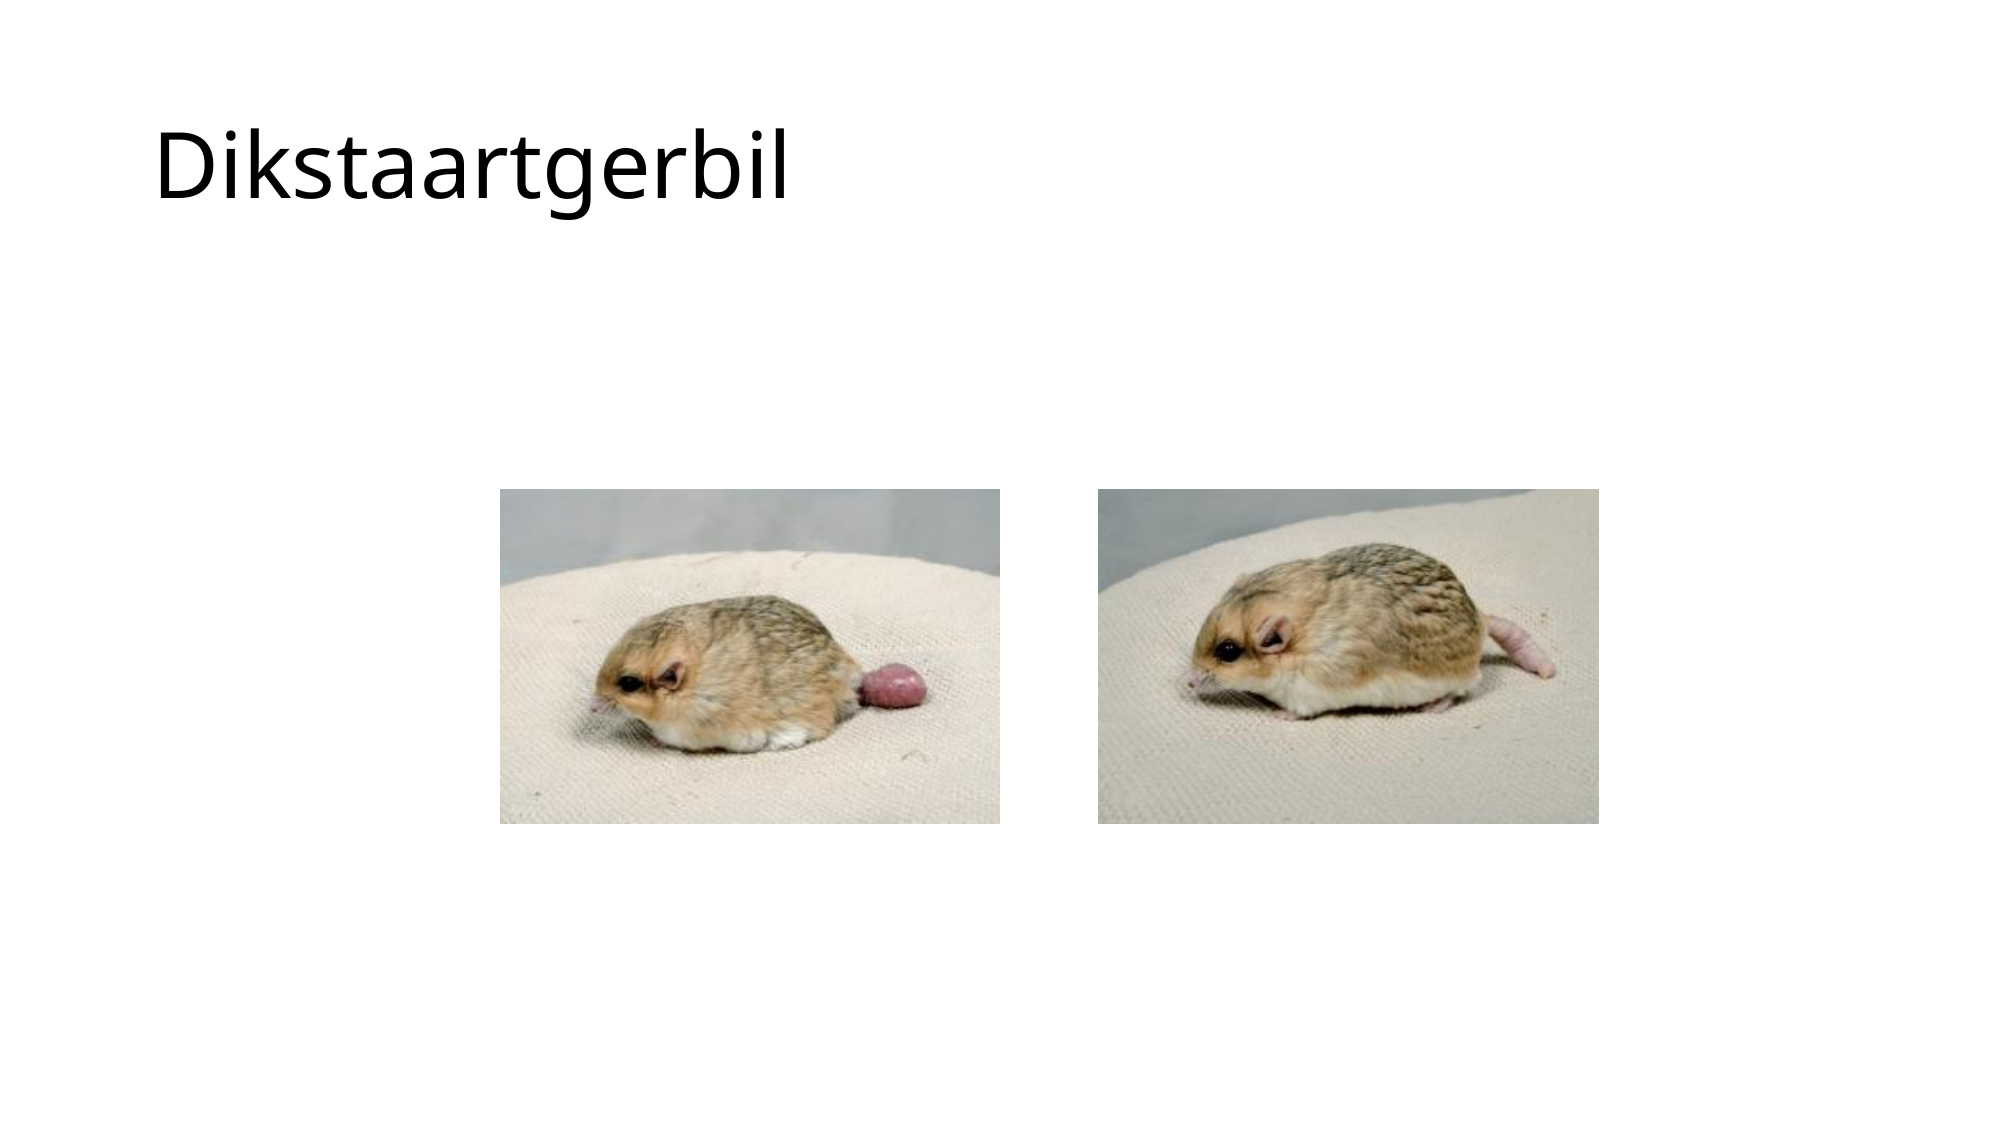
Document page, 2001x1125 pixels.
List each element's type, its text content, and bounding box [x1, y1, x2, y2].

picture [1098, 489, 1599, 824]
title Dikstaartgerbil [137, 59, 1863, 278]
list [499, 489, 1001, 824]
